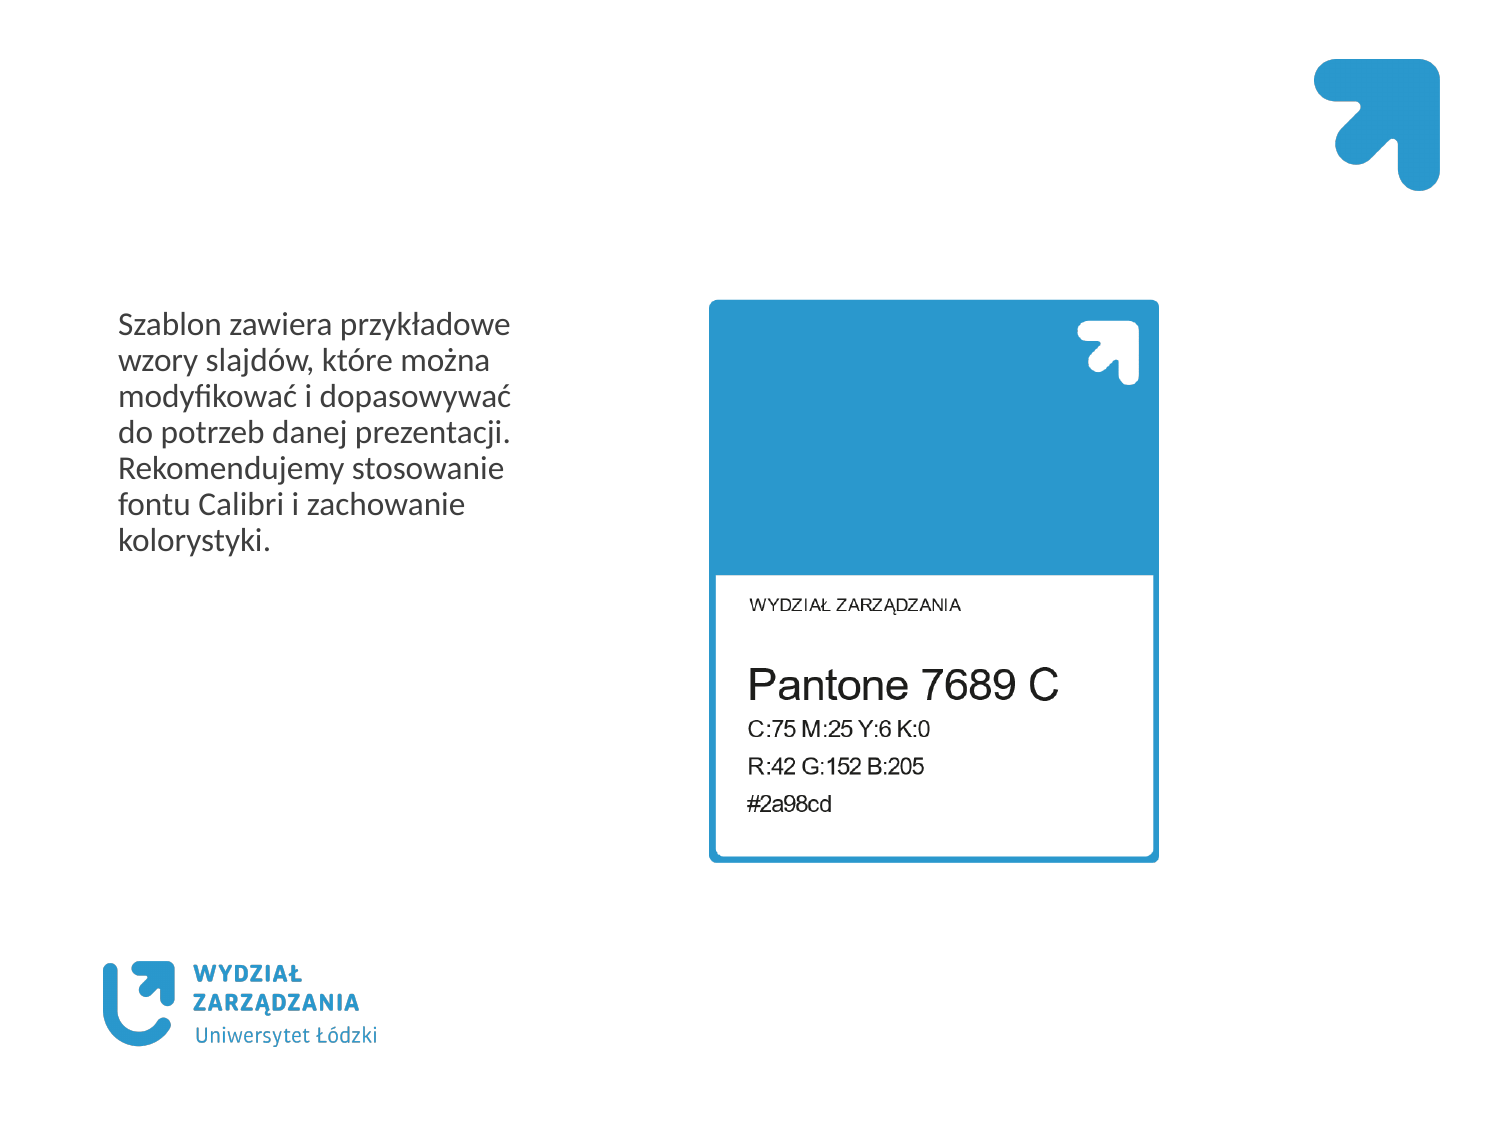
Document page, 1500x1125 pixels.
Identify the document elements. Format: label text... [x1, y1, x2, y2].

list Szablon zawiera przykładowe wzory slajdów, które można modyfikować i dopasowywać do potrzeb danej prezentacji. Rekomendujemy stosowanie fontu Calibri i zachowanie kolorystyki. [103, 299, 557, 1014]
picture [708, 299, 1159, 863]
picture [103, 1014, 376, 1047]
picture [1314, 59, 1440, 191]
